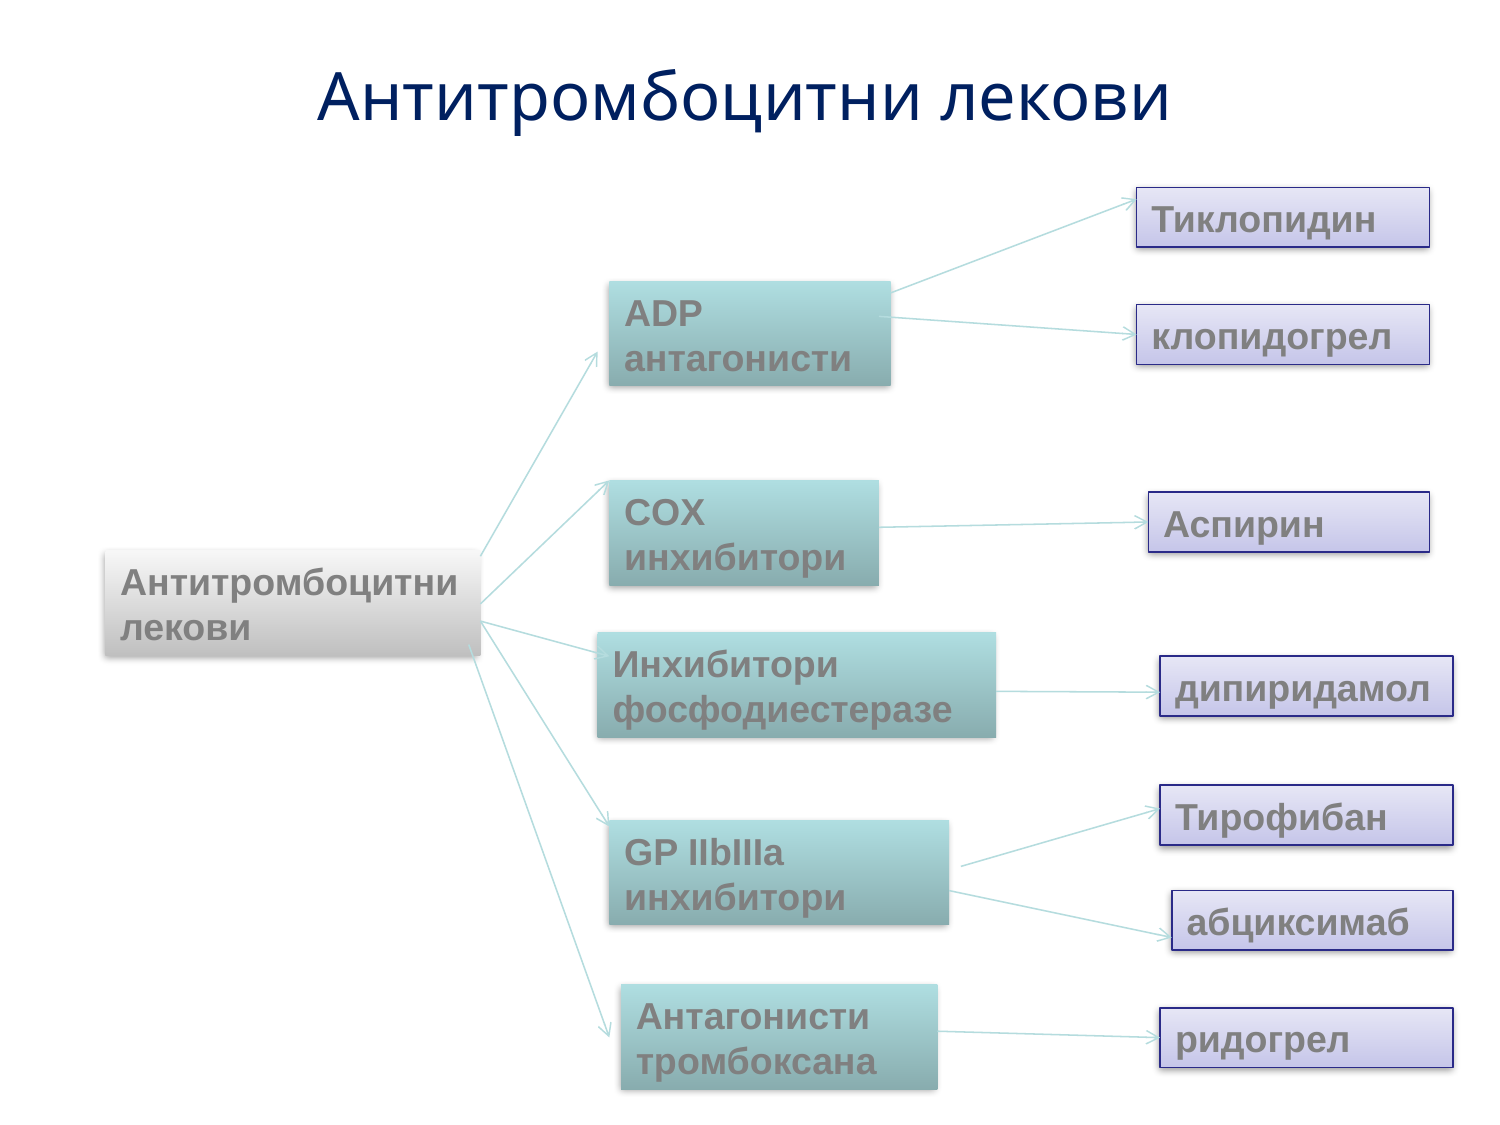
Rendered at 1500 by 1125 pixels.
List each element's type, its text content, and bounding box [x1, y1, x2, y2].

text_box АDP антагонисти [609, 281, 891, 386]
text_box Антитромбоцитни лекови [105, 550, 481, 656]
text_box Тирофибан [1159, 784, 1454, 846]
text_box Инхибитори фосфодиестеразе [614, 632, 997, 738]
text_box Аспирин [1148, 491, 1430, 553]
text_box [480, 480, 610, 605]
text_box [937, 1031, 1161, 1039]
text_box GP IIbIIIa инхибитори [609, 820, 950, 925]
text_box дипиридамол [1159, 655, 1454, 717]
text_box клопидогрел [1136, 304, 1430, 365]
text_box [960, 808, 1161, 867]
text_box абциксимаб [1171, 890, 1454, 951]
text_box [342, 770, 736, 912]
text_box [878, 316, 1137, 336]
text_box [441, 659, 648, 769]
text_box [480, 620, 610, 657]
title Антитромбоцитни лекови [70, 0, 1421, 188]
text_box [878, 522, 1149, 528]
text_box Антагонисти тромбоксана [621, 984, 938, 1090]
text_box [948, 890, 1172, 938]
text_box COX инхибитори [614, 480, 879, 586]
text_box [436, 394, 642, 513]
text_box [890, 198, 1137, 294]
text_box Тиклопидин [1136, 187, 1430, 248]
text_box ридогрел [1159, 1007, 1454, 1068]
